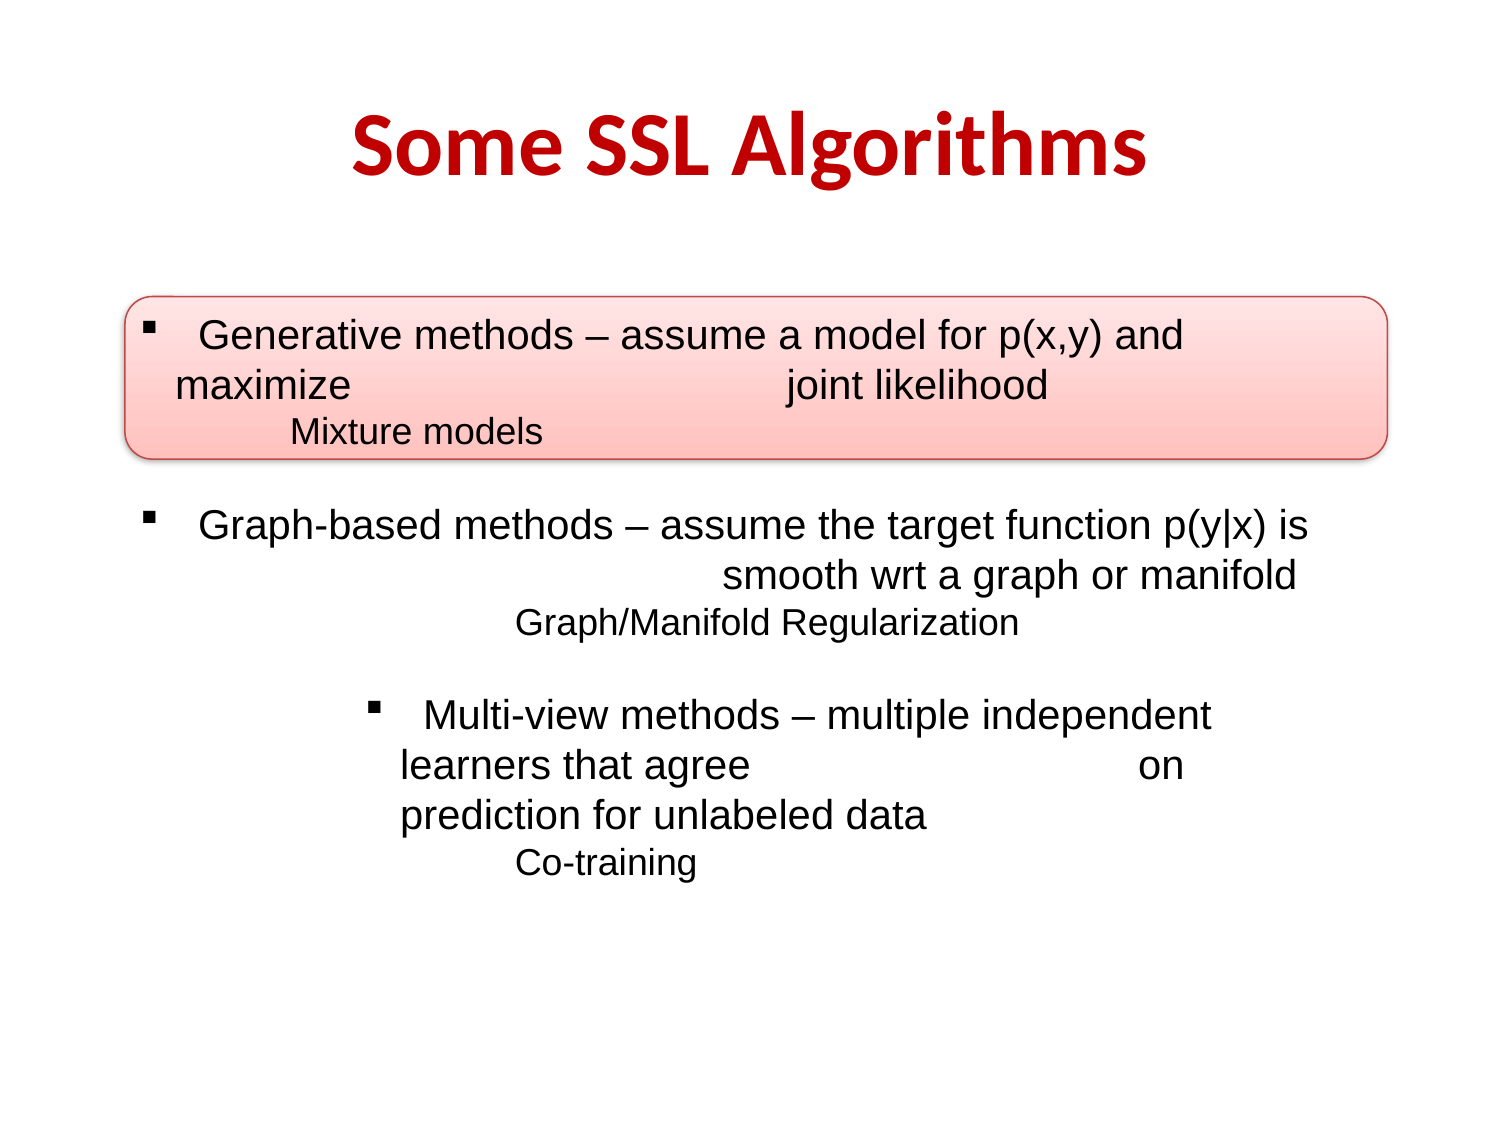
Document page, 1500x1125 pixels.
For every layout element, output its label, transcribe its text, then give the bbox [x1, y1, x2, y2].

text_box Generative methods – assume a model for p(x,y) and maximize joint likelihood Mixture models Graph-based methods – assume the target function p(y|x) is smooth wrt a graph or manifold Graph/Manifold Regularization Multi-view methods – multiple independent learners that agree on prediction for unlabeled data Co-training [125, 299, 1375, 980]
text_box [139, 295, 1374, 299]
text_box [1375, 300, 1389, 456]
title Some SSL Algorithms [75, 45, 1425, 233]
